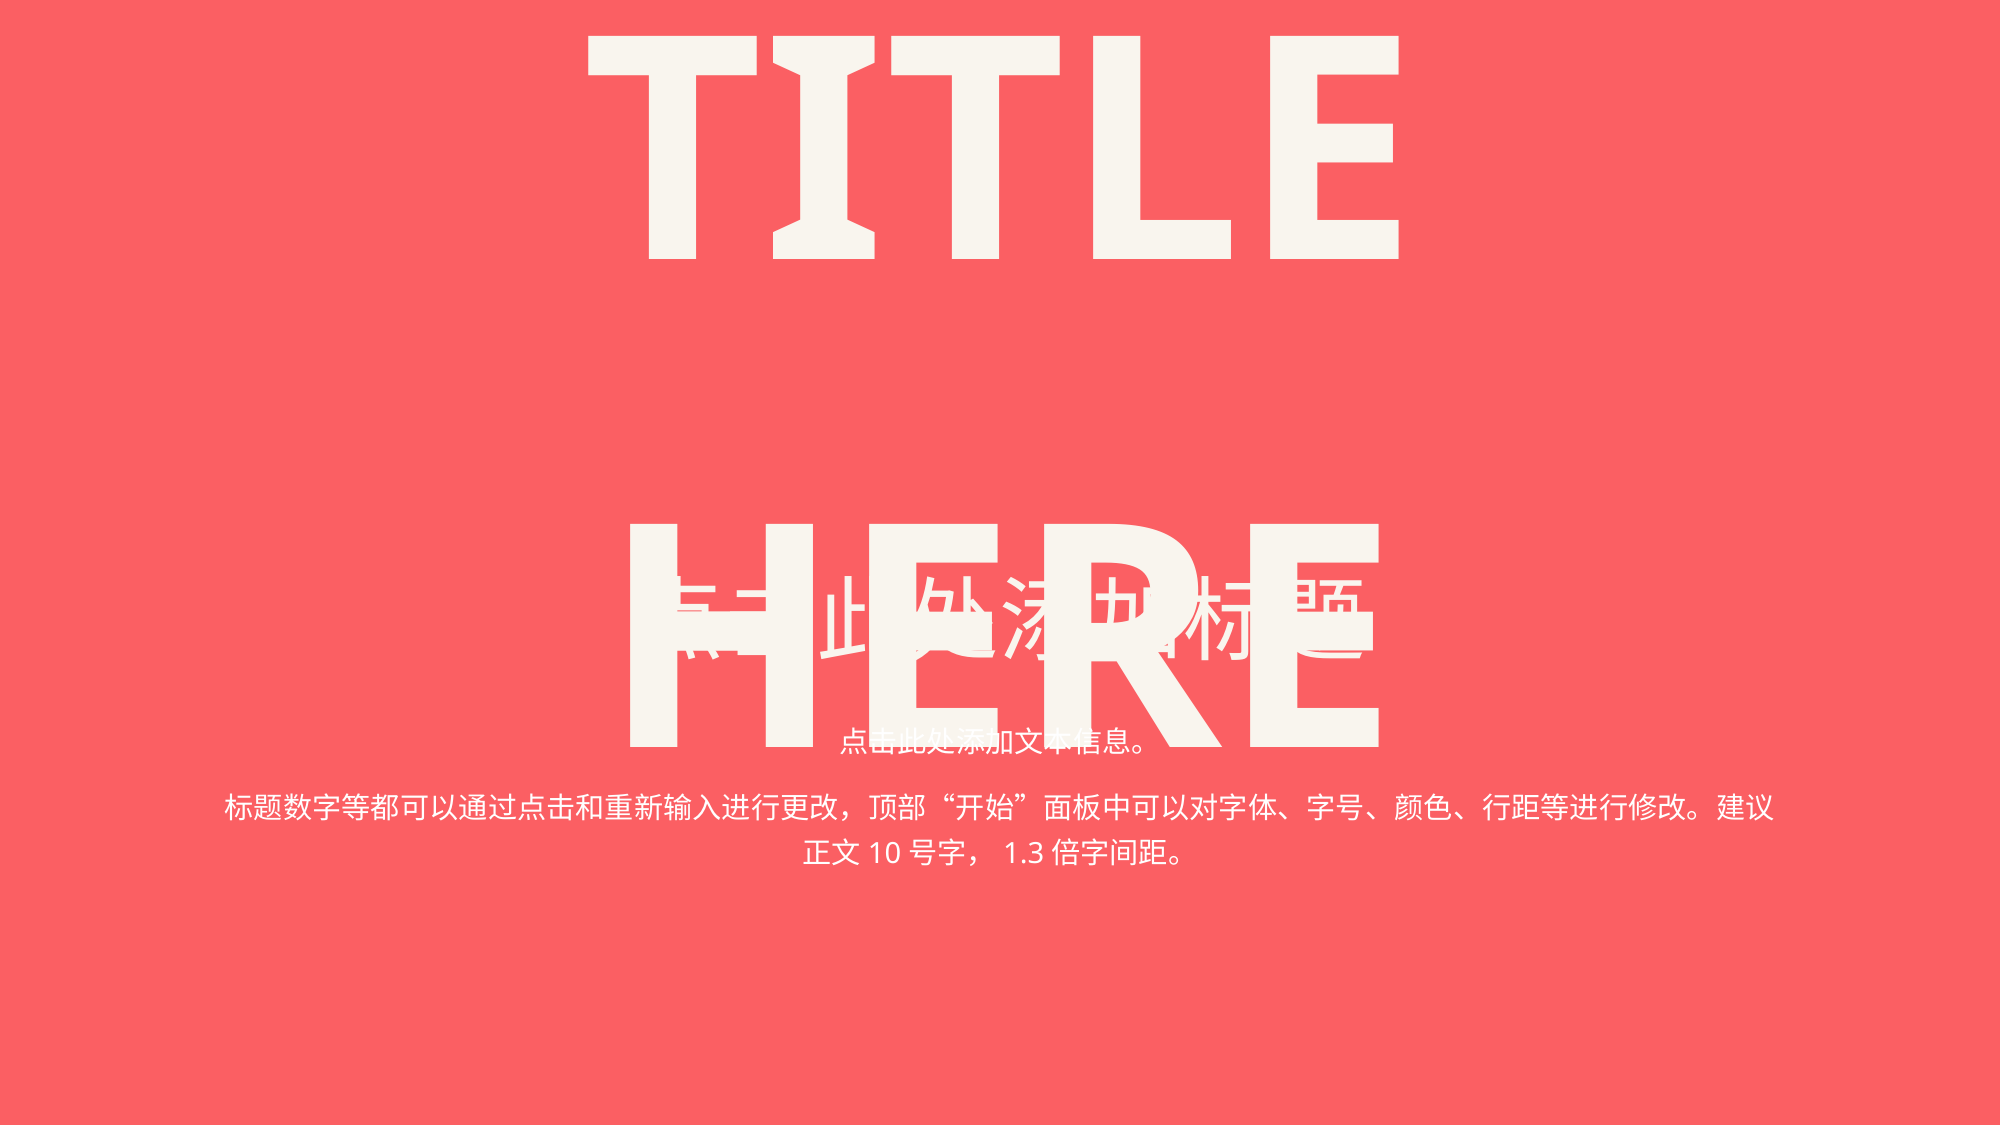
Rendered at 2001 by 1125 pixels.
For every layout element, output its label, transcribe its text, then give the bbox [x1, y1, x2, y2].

list TITLE HERE [198, 149, 1802, 495]
list 点击此处添加文本信息。 标题数字等都可以通过点击和重新输入进行更改，顶部“开始”面板中可以对字体、字号、颜色、行距等进行修改。建议正文10号字，1.3倍字间距。 [198, 705, 1802, 899]
list 点击此处添加标题 [198, 523, 1802, 677]
